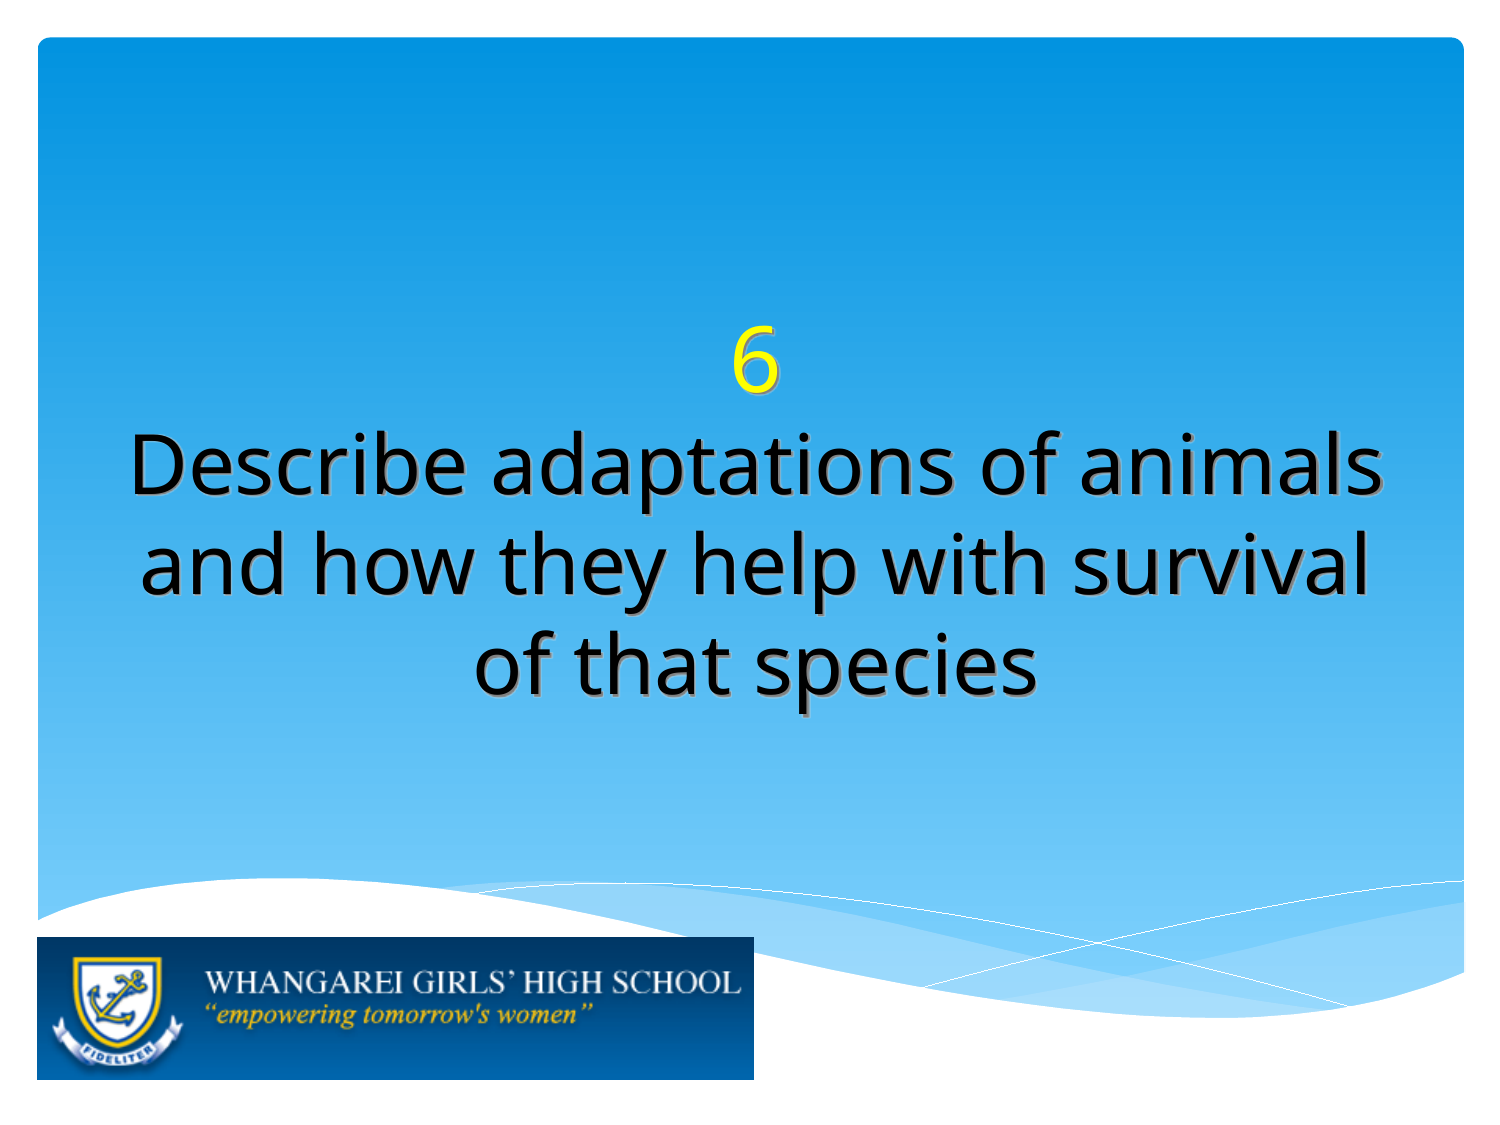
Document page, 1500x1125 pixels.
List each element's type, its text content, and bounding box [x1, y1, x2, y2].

picture [37, 937, 754, 1080]
text_box 6 Describe adaptations of animals and how they help with survival of that species [74, 99, 1438, 913]
